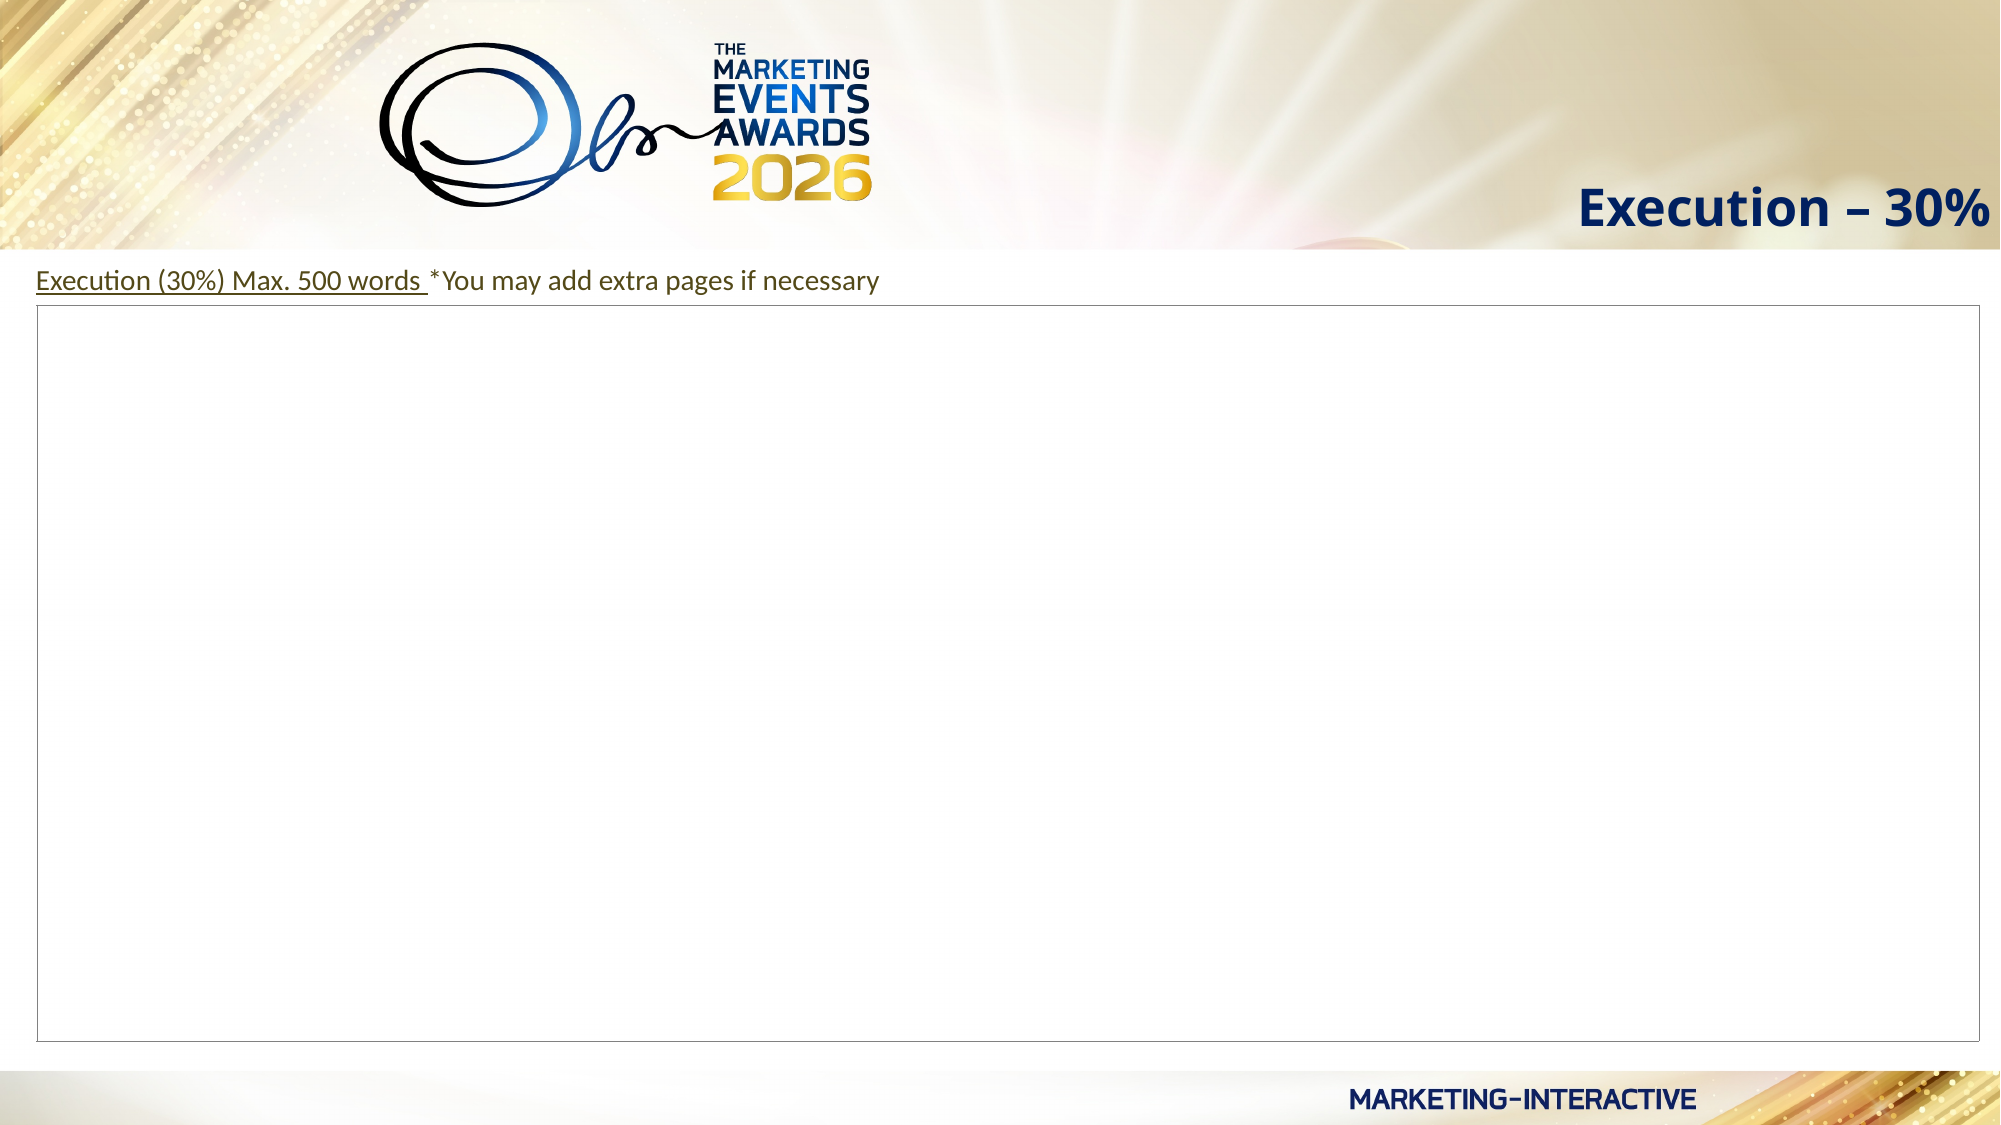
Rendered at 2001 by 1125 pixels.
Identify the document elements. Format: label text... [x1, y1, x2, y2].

table_header [38, 306, 1979, 1041]
picture [0, 0, 2000, 1125]
text_box Execution – 30% [1562, 162, 2000, 250]
text_box Execution (30%) Max. 500 words *You may add extra pages if necessary [21, 254, 931, 305]
